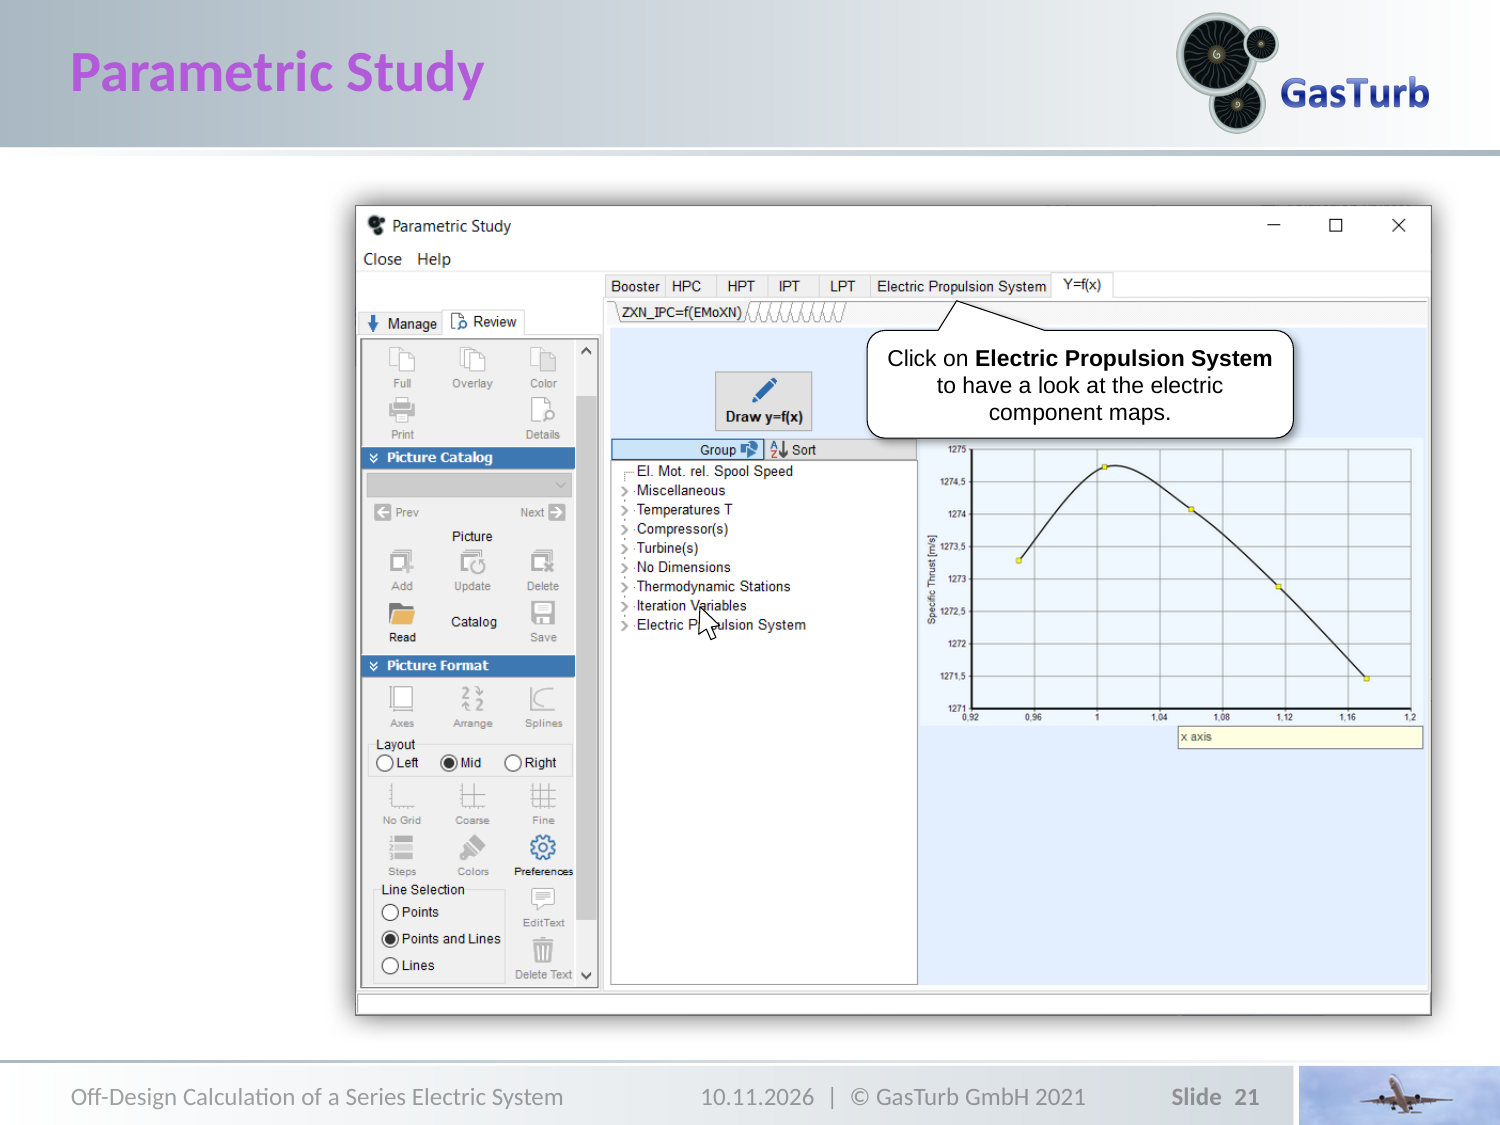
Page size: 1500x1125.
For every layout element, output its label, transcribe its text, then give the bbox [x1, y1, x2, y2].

picture [355, 205, 1432, 1016]
title Parametric Study [70, 0, 1164, 148]
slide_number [665, 1065, 827, 1125]
slide_number 21 [1234, 1065, 1294, 1125]
picture [0, 1060, 1500, 1125]
footer Off-Design Calculation of a Series Electric System [0, 1065, 665, 1125]
picture [0, 0, 1500, 156]
